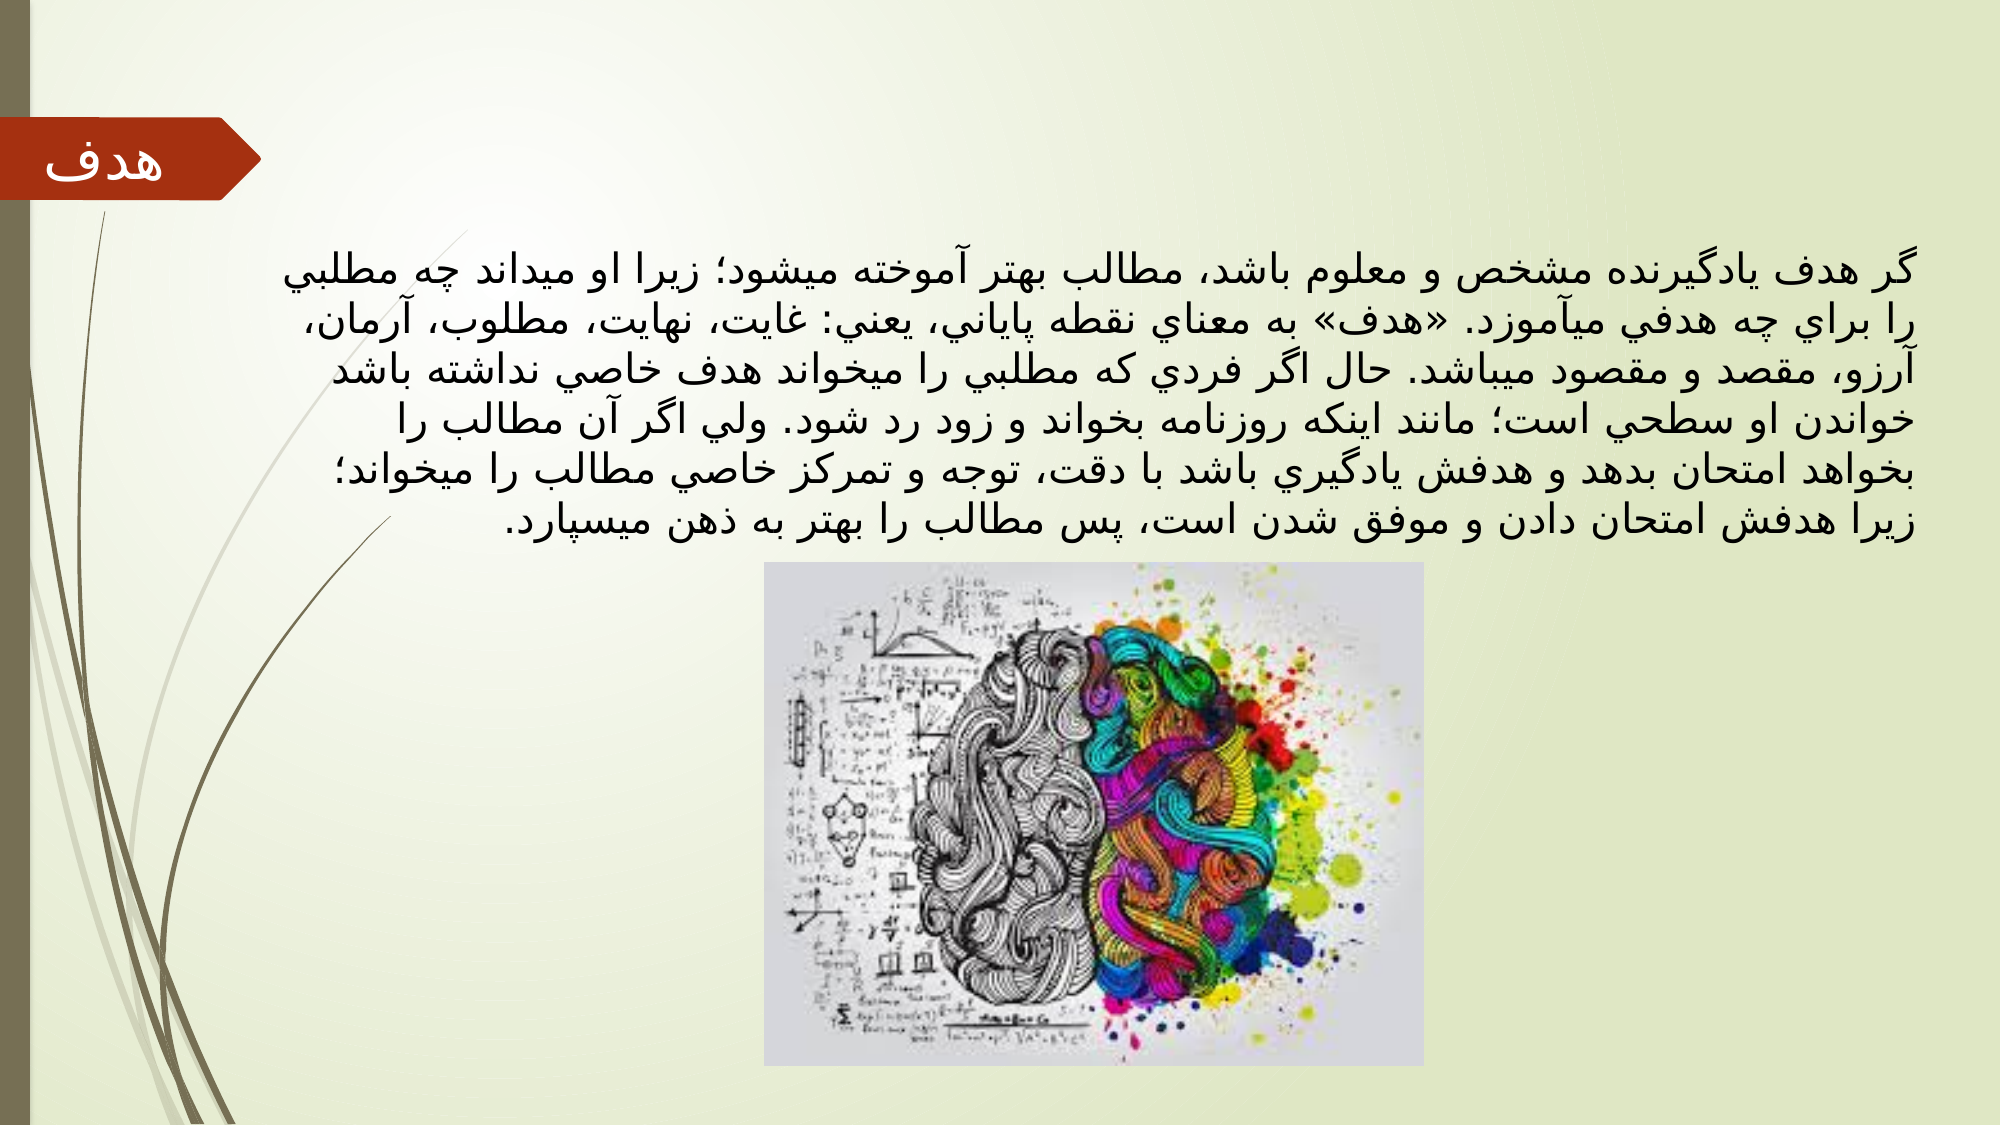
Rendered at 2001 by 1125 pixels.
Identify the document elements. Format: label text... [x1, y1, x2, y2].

text_box هدف [28, 113, 181, 199]
text_box گر هدف يادگيرنده مشخص و معلوم باشد، مطالب بهتر آموخته مي‏شود؛ زيرا او مي‏داند چه مطلبي را براي چه هدفي مي‏آموزد. «هدف» به معناي نقطه پاياني، يعني: غايت، نهايت، مطلوب، آرمان، آرزو، مقصد و مقصود مي‏باشد. حال اگر فردي كه مطلبي را مي‏خواند هدف خاصي نداشته باشد خواندن او سطحي است؛ مانند اينكه روزنامه بخواند و زود رد شود. ولي اگر آن مطالب را بخواهد امتحان بدهد و هدفش يادگيري باشد با دقت، توجه و تمركز خاصي مطالب را مي‏خواند؛ زيرا هدفش امتحان دادن و موفق شدن است، پس مطالب را بهتر به ذهن مي‏سپارد. [265, 234, 1933, 550]
picture [764, 562, 1424, 1066]
